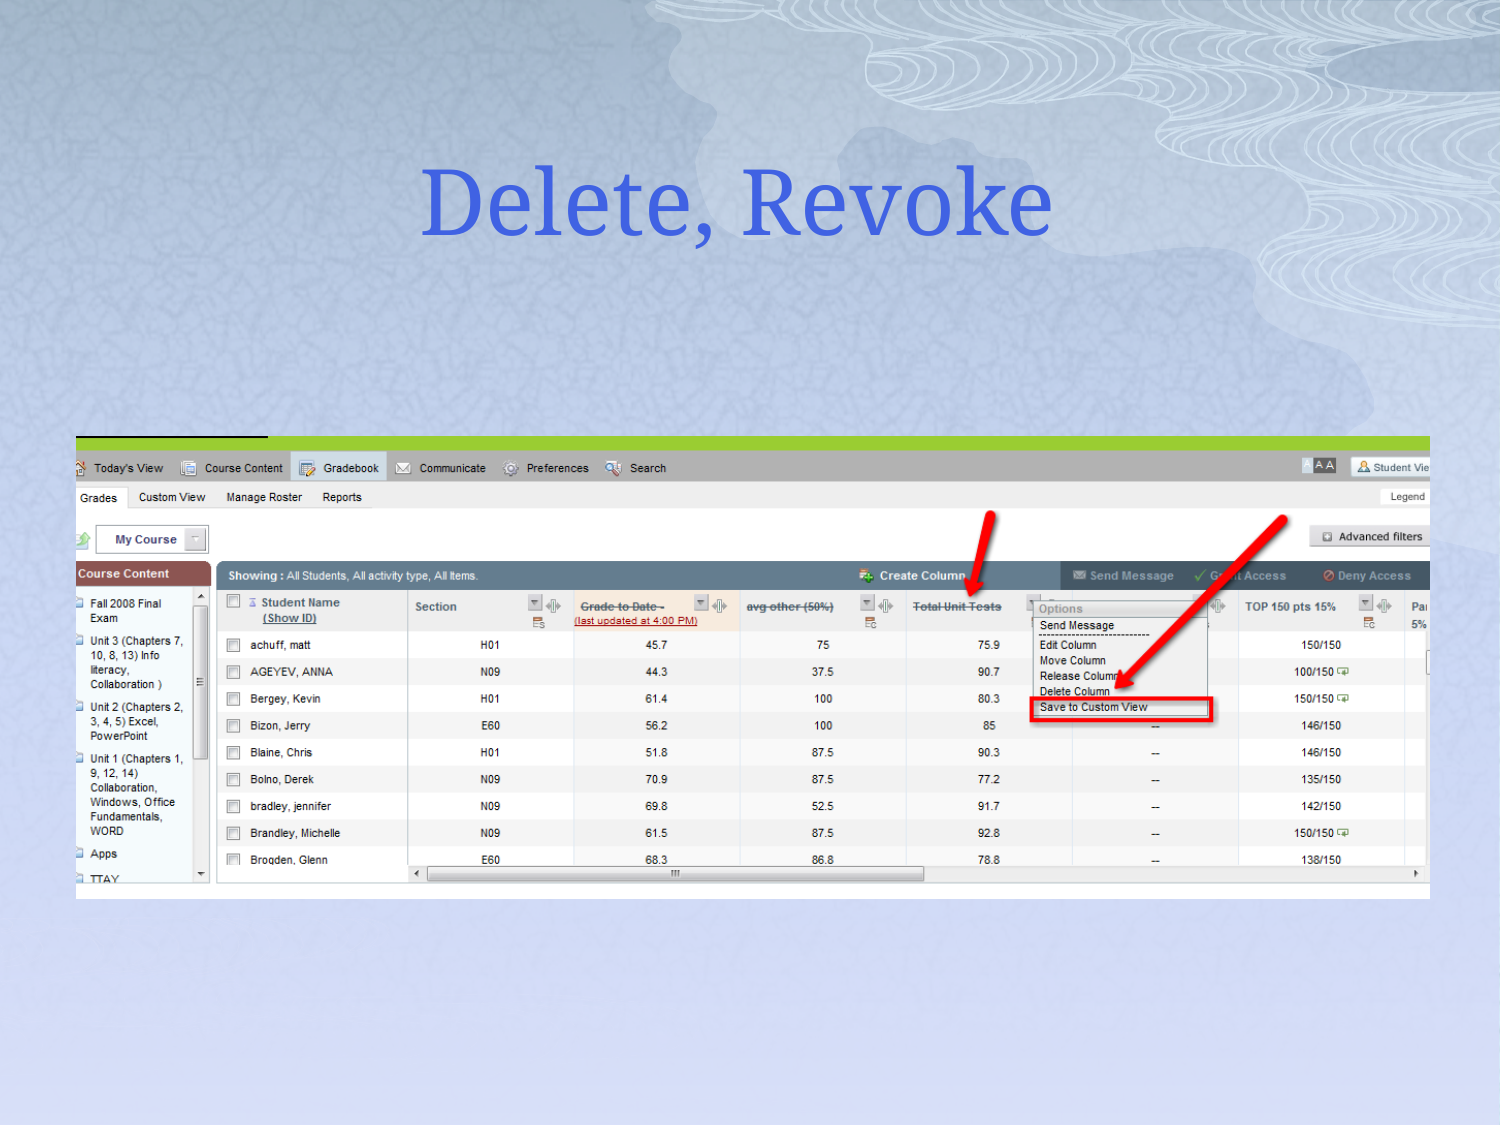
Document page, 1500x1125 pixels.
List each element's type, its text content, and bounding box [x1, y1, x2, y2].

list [76, 436, 1430, 899]
title Delete, Revoke [75, 105, 1425, 293]
